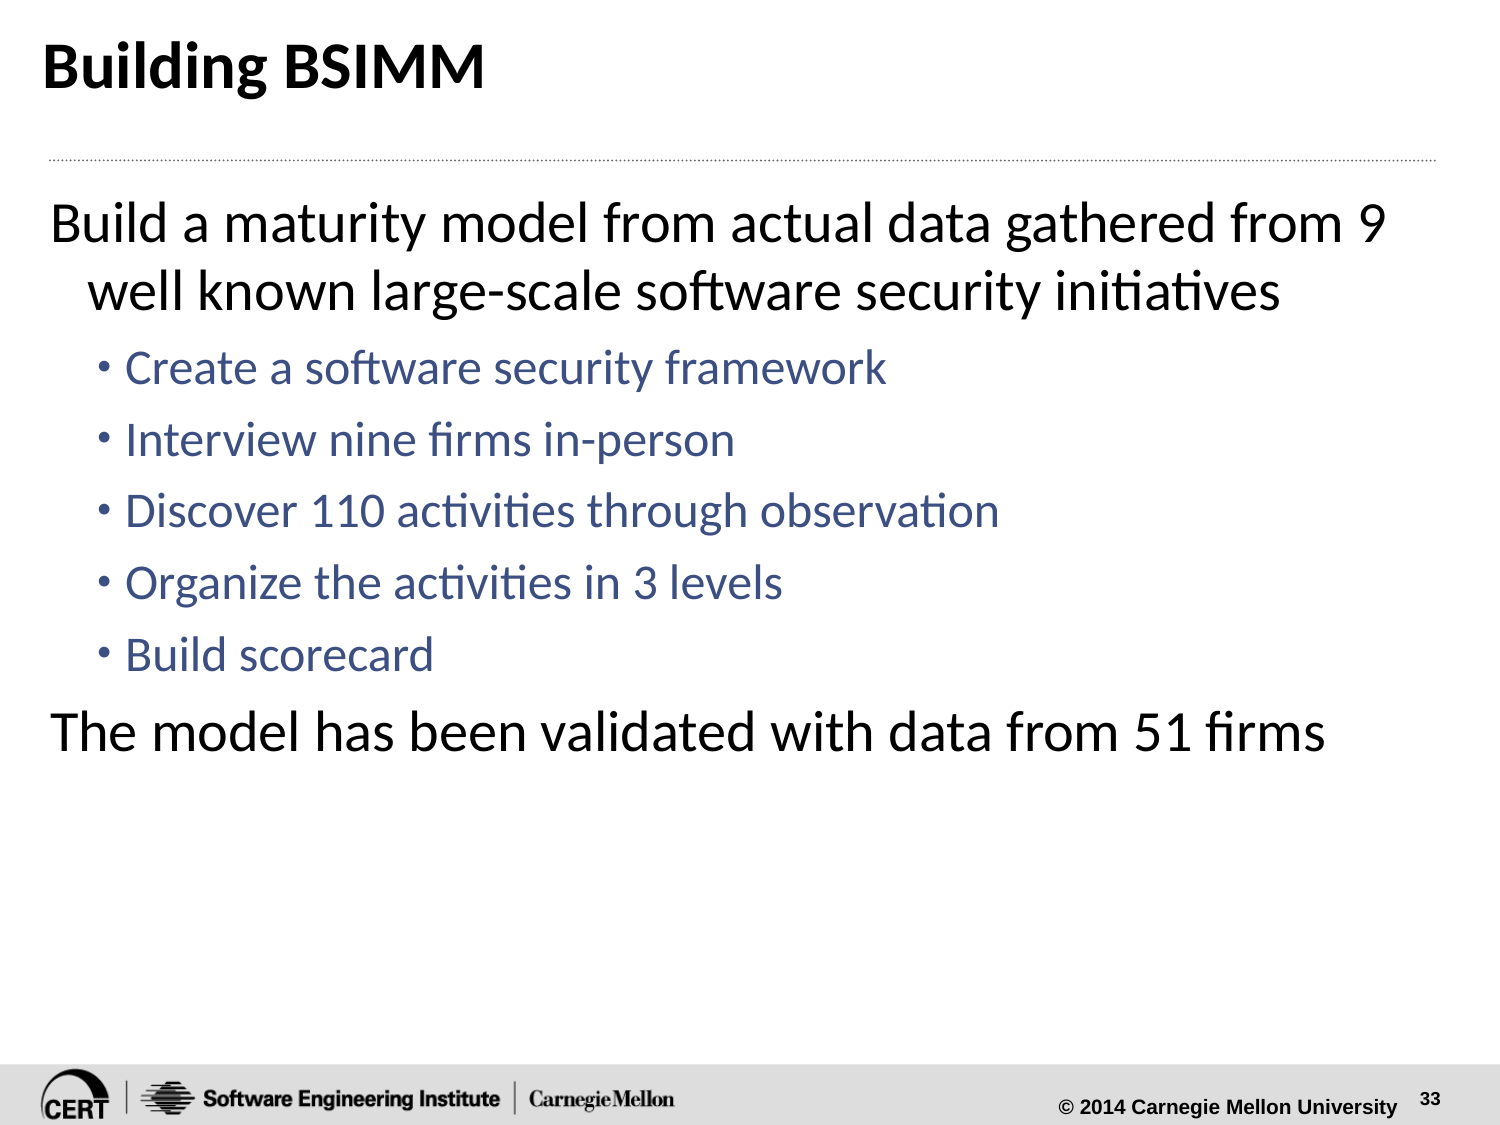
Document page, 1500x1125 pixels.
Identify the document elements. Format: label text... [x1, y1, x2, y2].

title Building BSIMM [42, 37, 1434, 155]
picture [24, 1065, 688, 1125]
list Build a maturity model from actual data gathered from 9 well known large-scale software security initiatives Create a software security framework Interview nine firms in-person Discover 110 activities through observation Organize the activities in 3 levels Build scorecard The model has been validated with data from 51 firms [49, 187, 1438, 1001]
